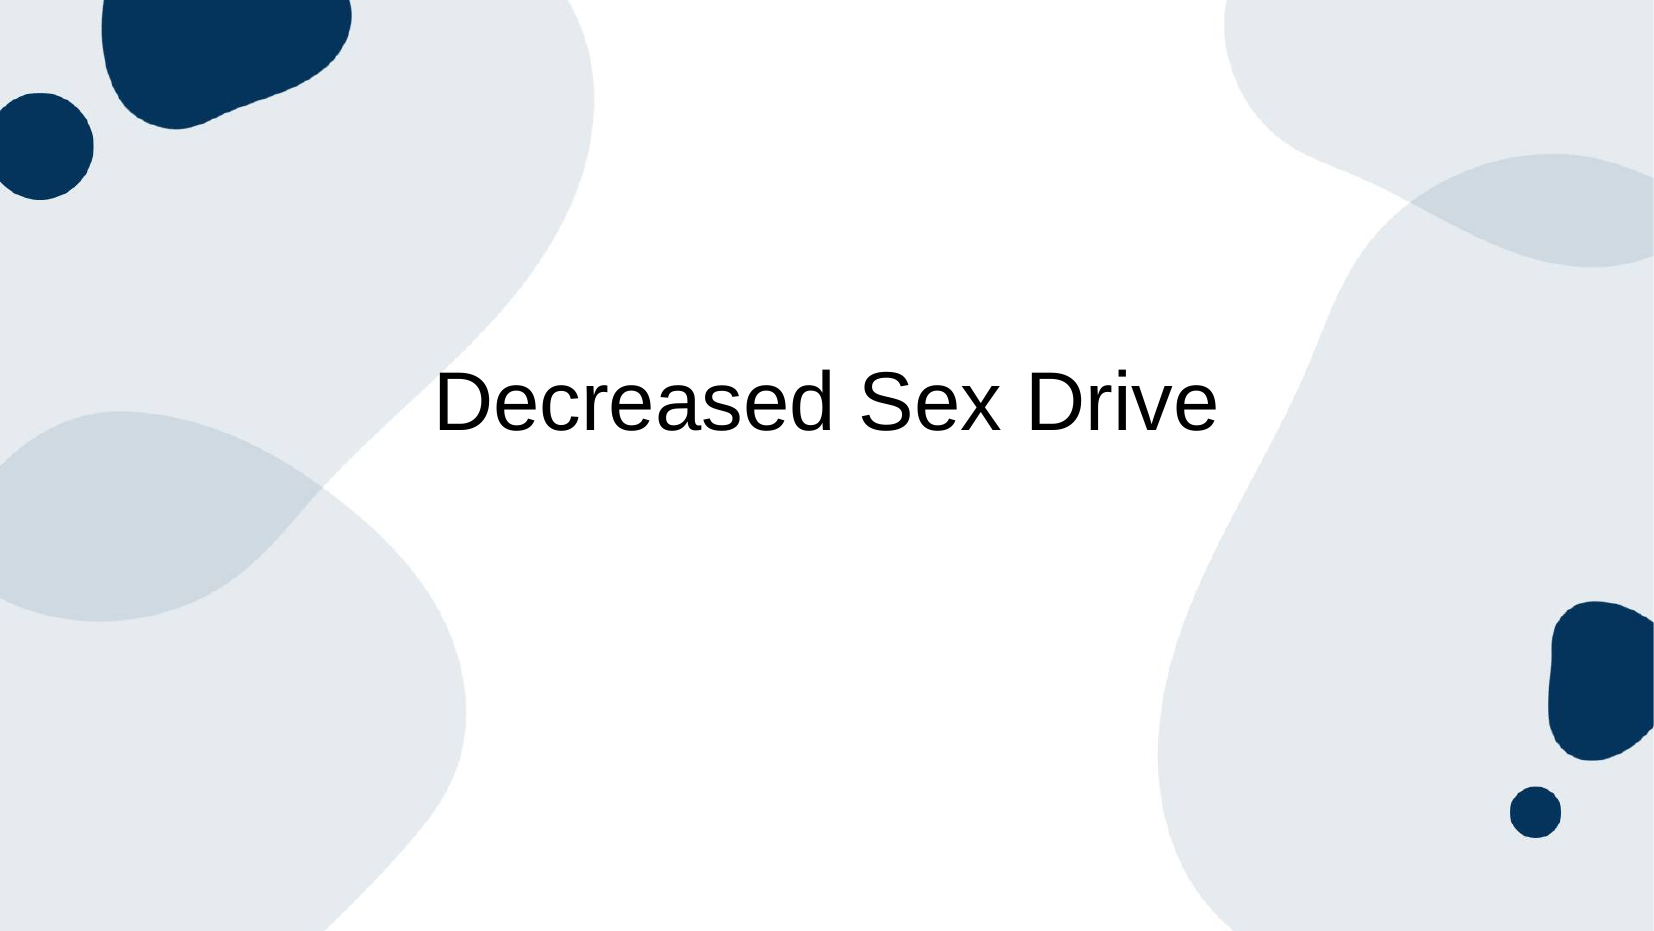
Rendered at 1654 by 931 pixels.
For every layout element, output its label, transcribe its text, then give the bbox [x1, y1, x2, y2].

picture [0, 0, 1654, 931]
text_box Decreased Sex Drive [82, 37, 1571, 757]
